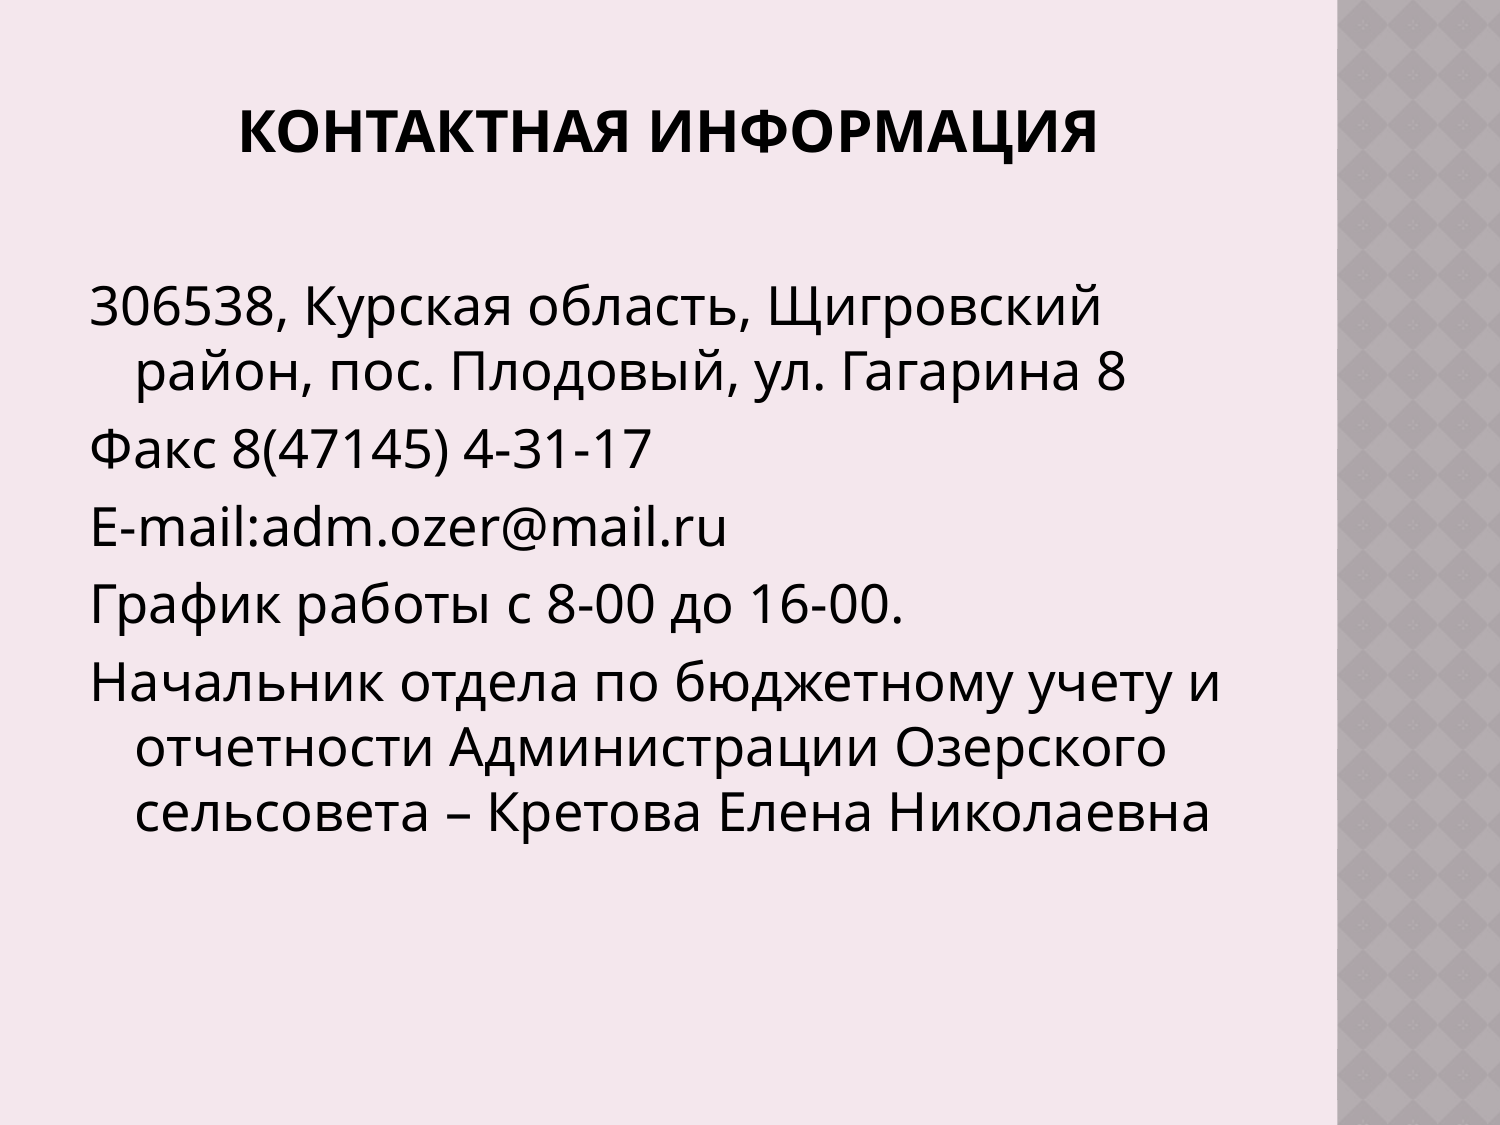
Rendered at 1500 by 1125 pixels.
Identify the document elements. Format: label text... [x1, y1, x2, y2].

title Контактная информация [75, 52, 1263, 164]
list 306538, Курская область, Щигровский район, пос. Плодовый, ул. Гагарина 8 Факс 8(47145) 4-31-17 E-mail:adm.ozer@mail.ru График работы с 8-00 до 16-00. Начальник отдела по бюджетному учету и отчетности Администрации Озерского сельсовета – Кретова Елена Николаевна [75, 264, 1263, 1059]
